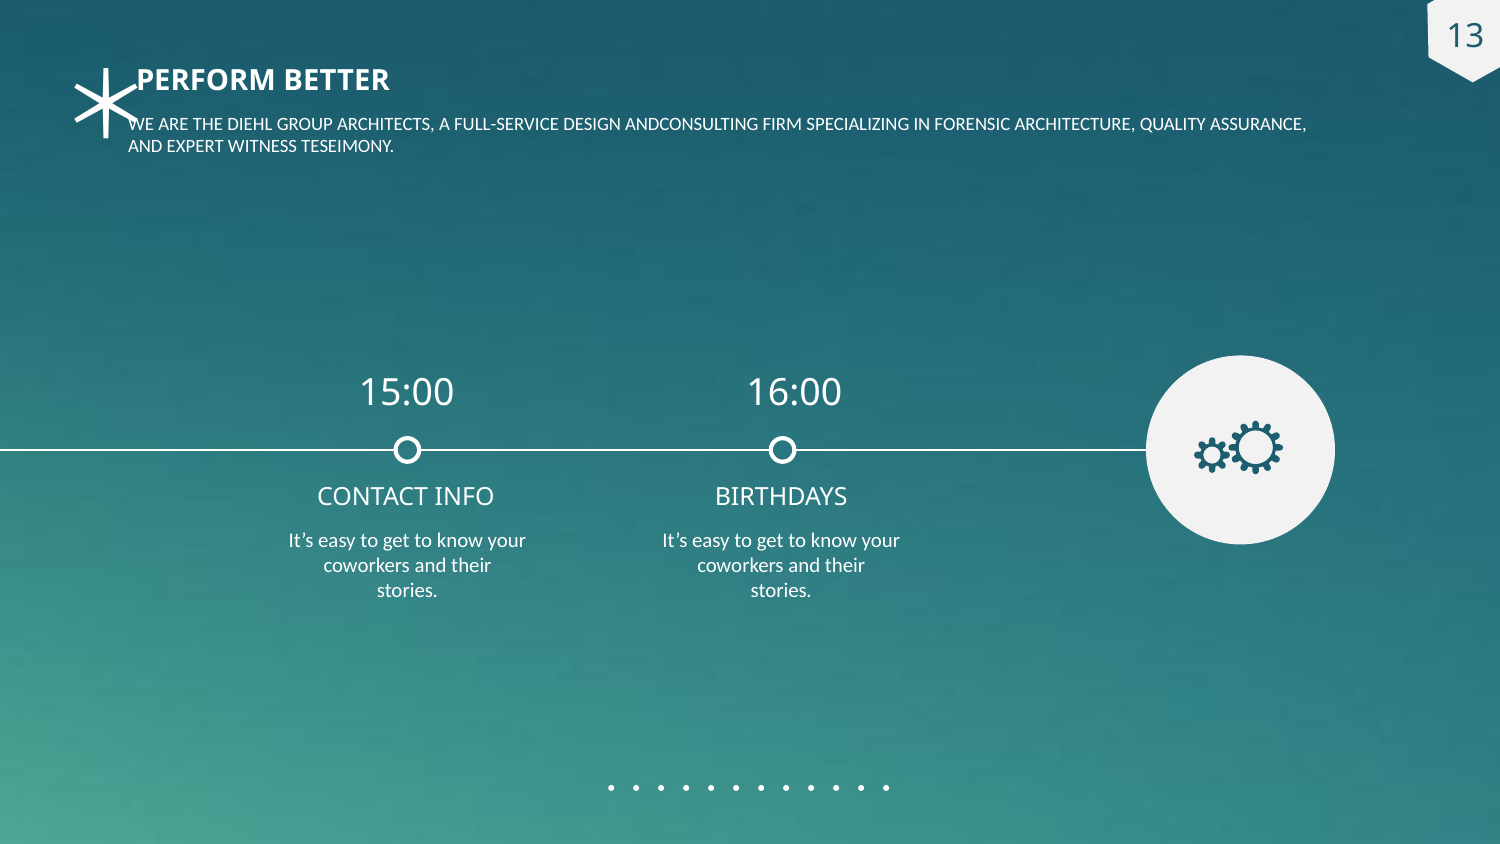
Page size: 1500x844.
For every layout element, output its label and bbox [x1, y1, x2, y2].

picture [0, 0, 1500, 844]
text_box [0, 355, 1336, 545]
text_box [641, 552, 922, 610]
text_box [608, 784, 890, 792]
text_box [267, 552, 548, 610]
text_box [12, 38, 413, 166]
